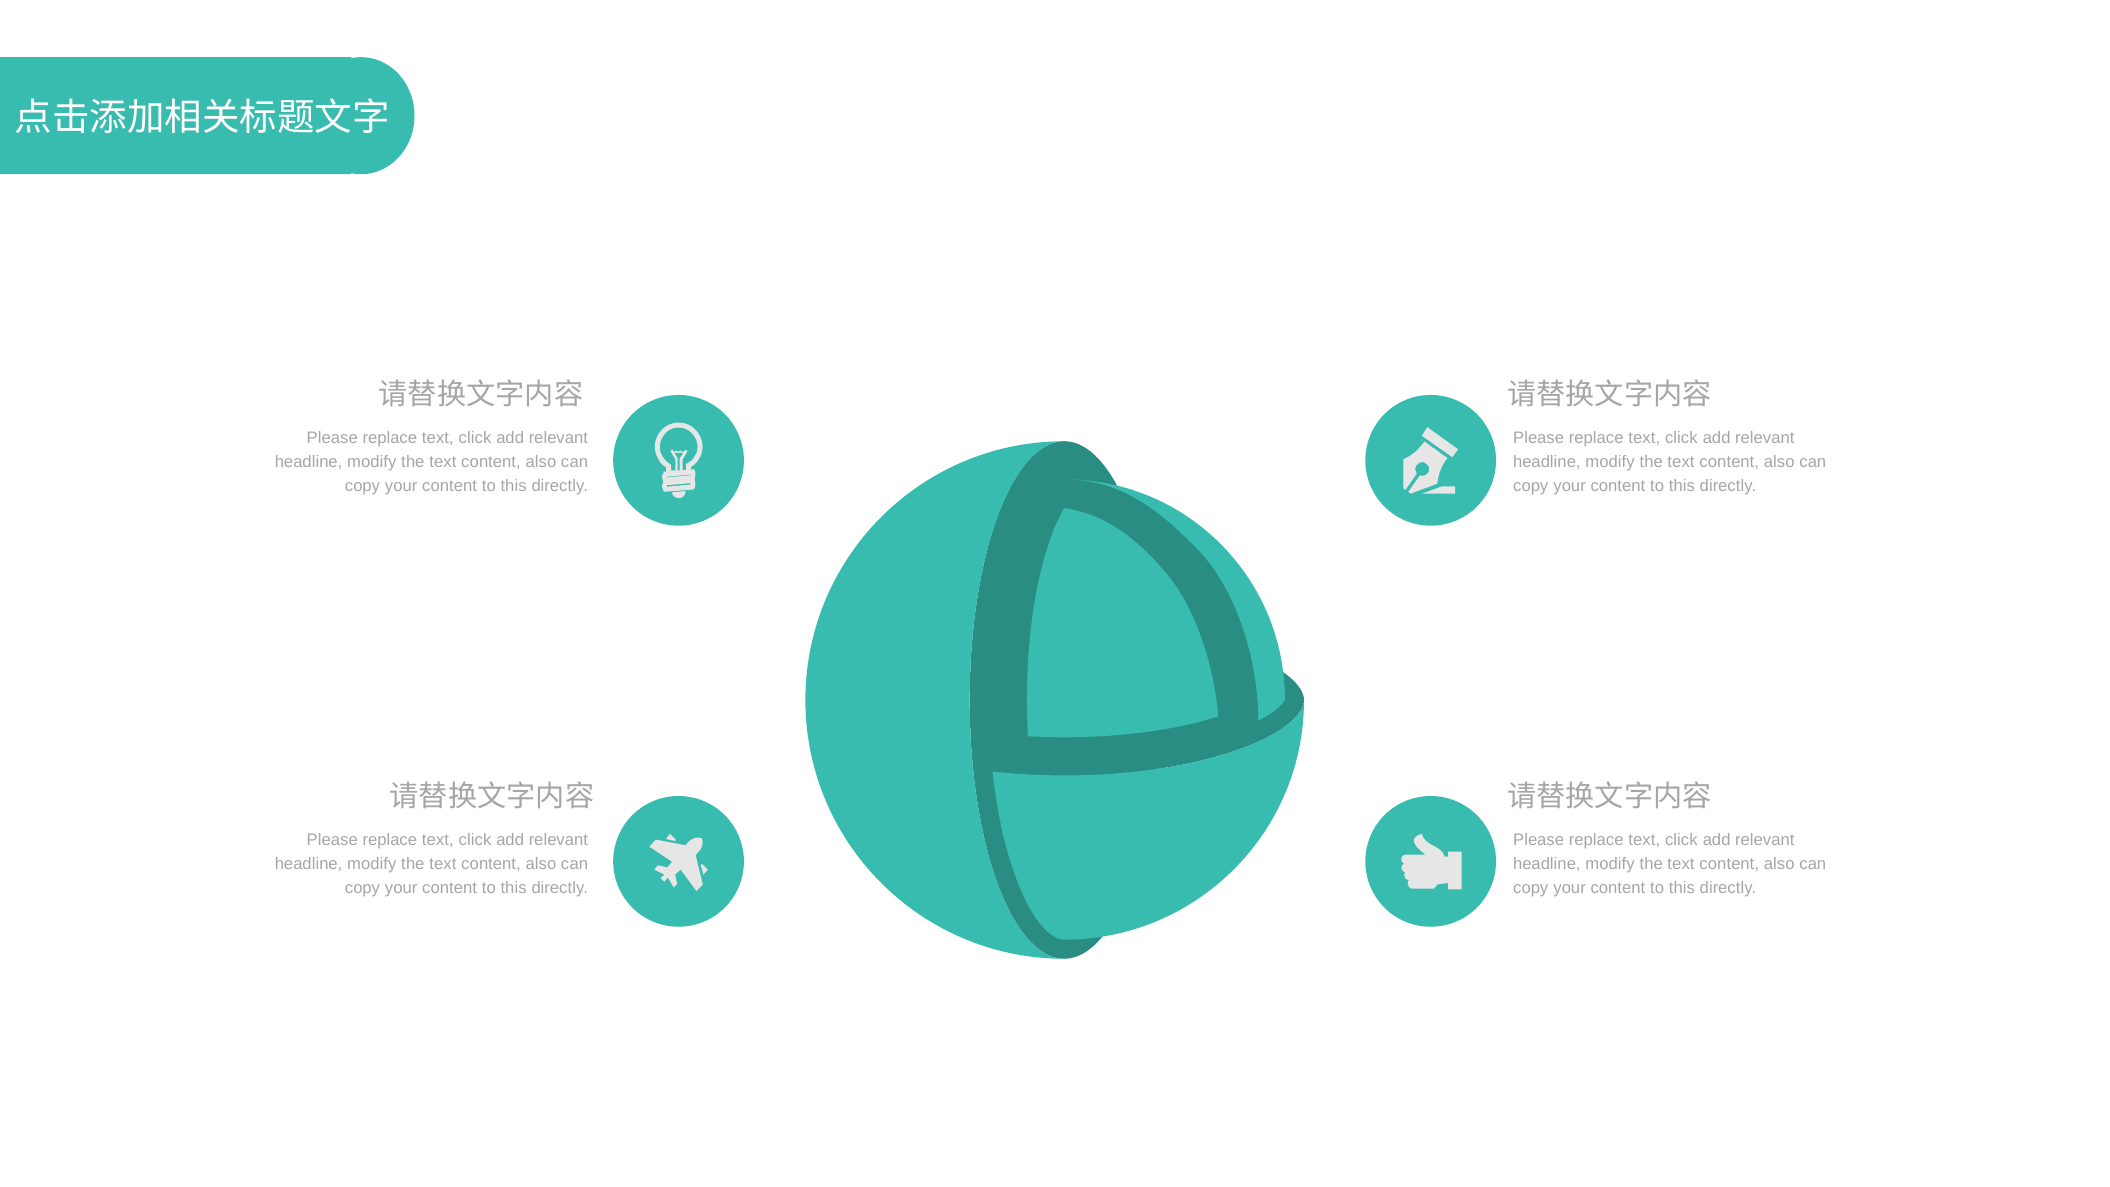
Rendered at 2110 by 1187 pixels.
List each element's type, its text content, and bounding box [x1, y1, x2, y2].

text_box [613, 394, 744, 526]
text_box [1491, 762, 1864, 904]
text_box 点击添加相关标题文字 [0, 85, 415, 146]
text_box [1365, 795, 1497, 927]
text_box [238, 762, 611, 904]
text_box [238, 360, 604, 502]
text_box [805, 441, 1304, 959]
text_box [1491, 360, 1864, 502]
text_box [1365, 394, 1497, 526]
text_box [613, 795, 744, 927]
